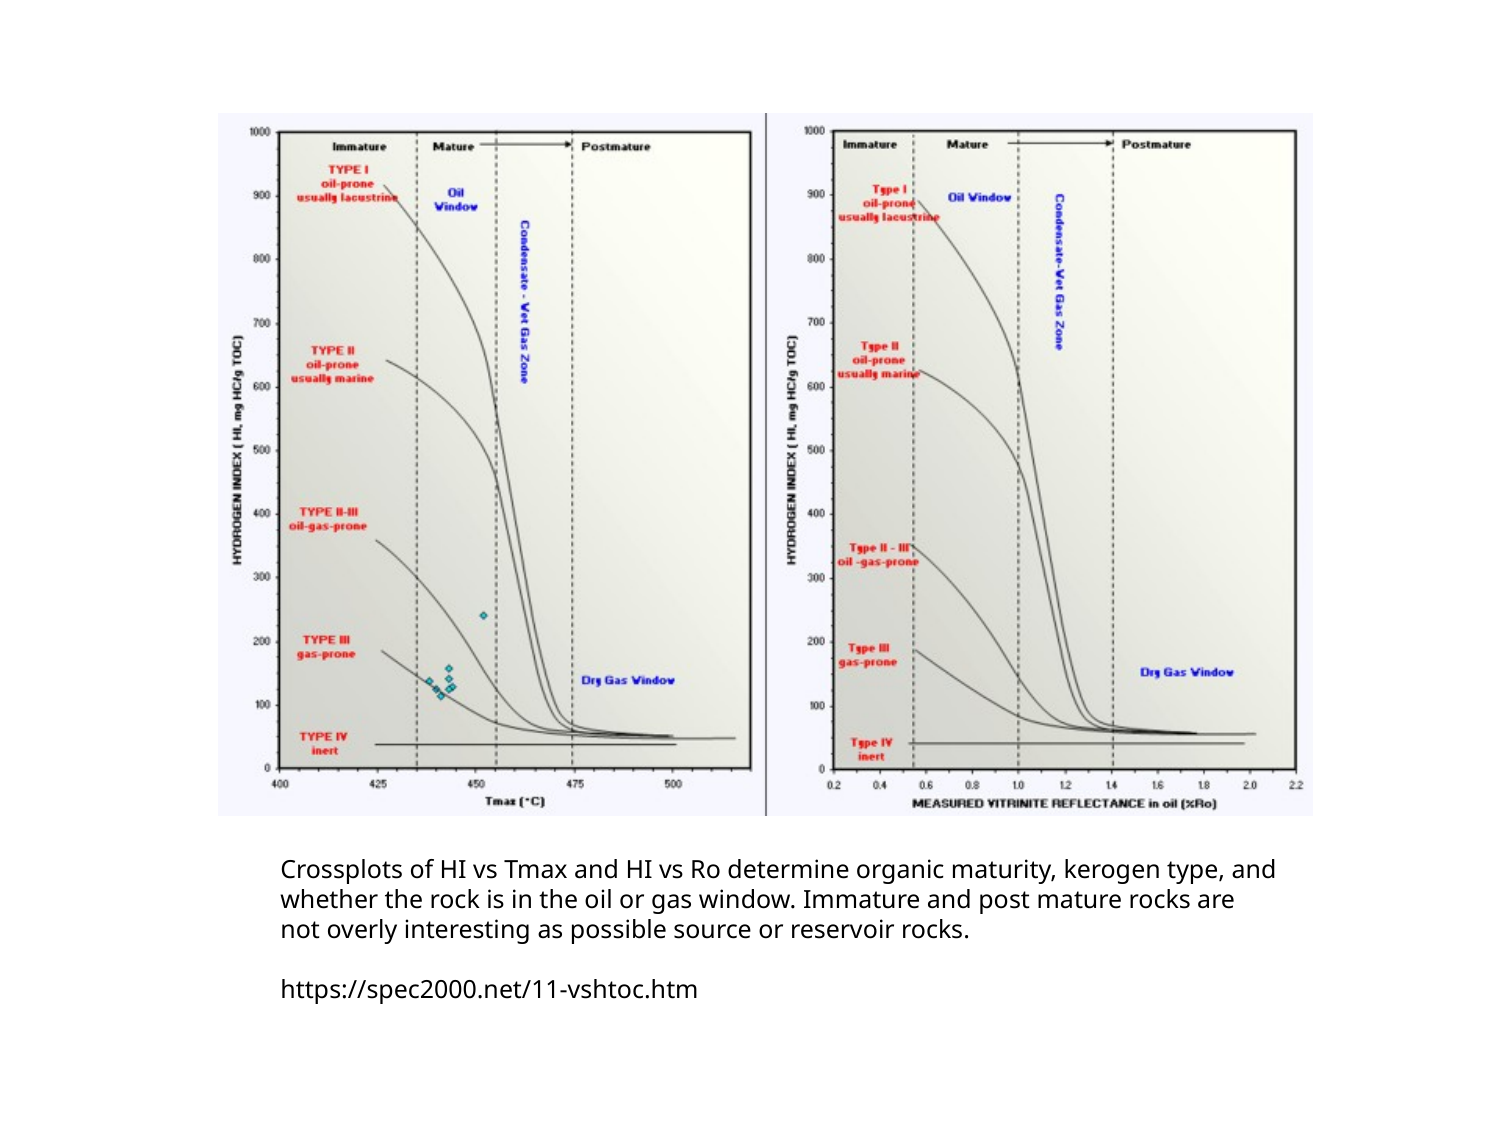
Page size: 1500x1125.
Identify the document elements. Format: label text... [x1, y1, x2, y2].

text_box Crossplots of HI vs Tmax and HI vs Ro determine organic maturity, kerogen type, and whether the rock is in the oil or gas window. Immature and post mature rocks are not overly interesting as possible source or reservoir rocks. https://spec2000.net/11-vshtoc.htm [265, 846, 1294, 1011]
picture [218, 113, 1313, 816]
